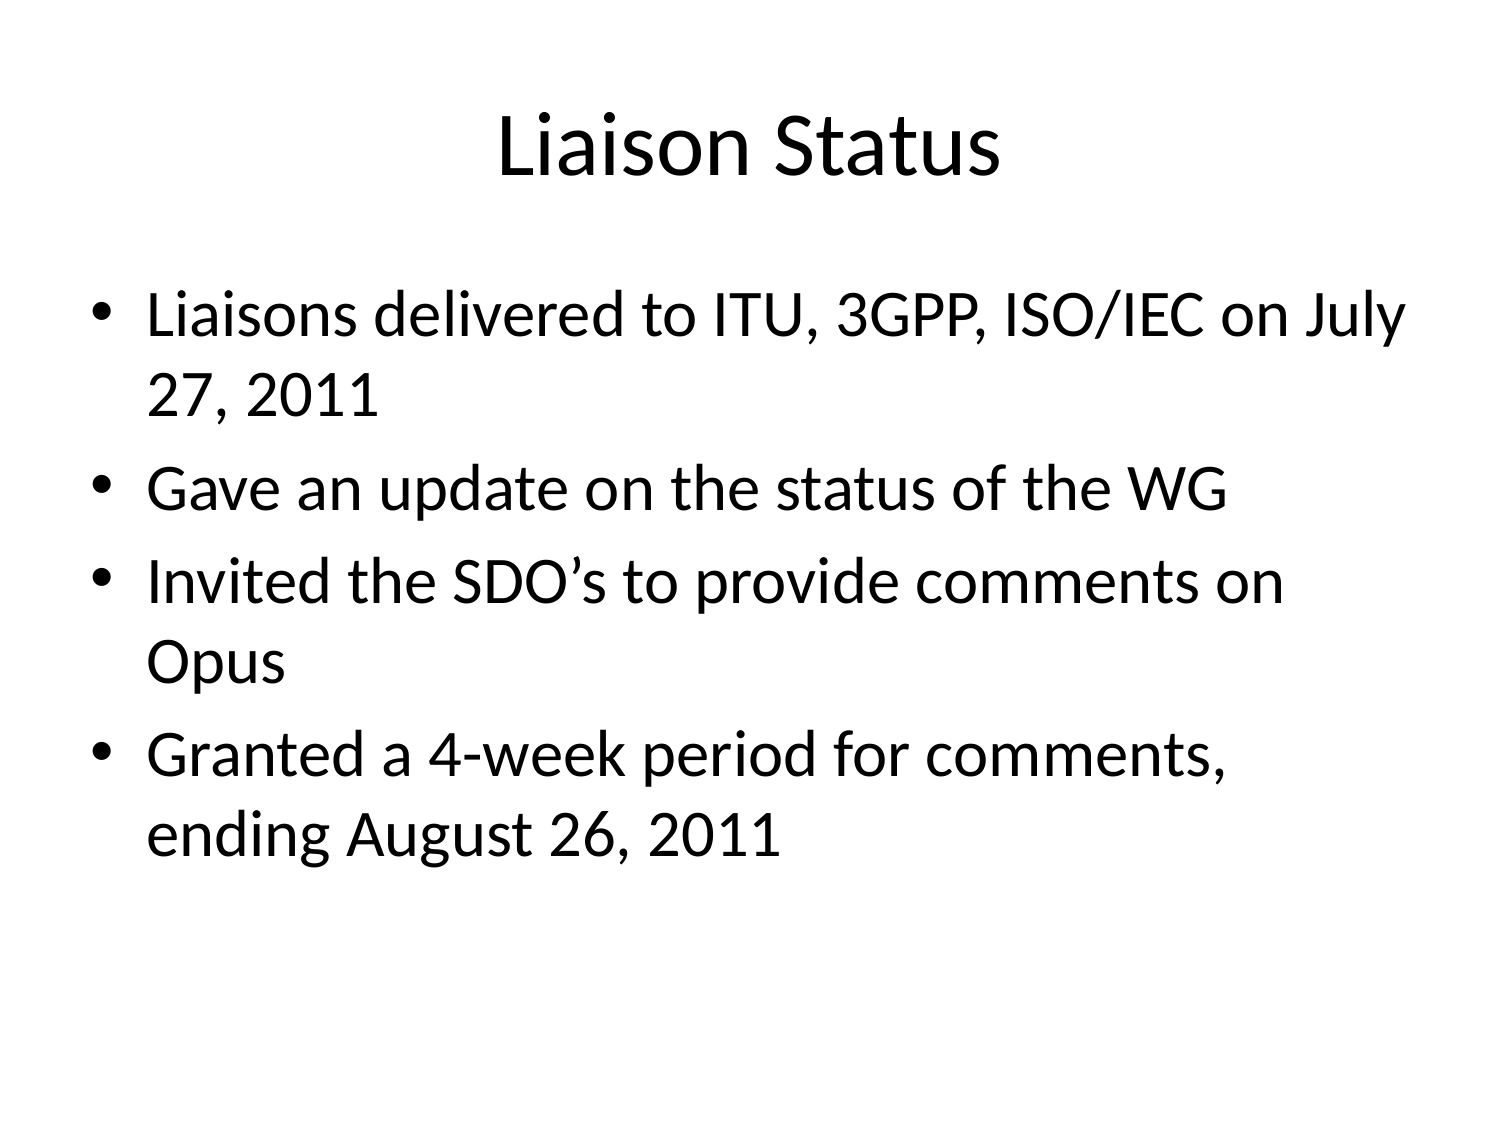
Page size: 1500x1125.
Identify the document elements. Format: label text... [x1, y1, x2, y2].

list Liaisons delivered to ITU, 3GPP, ISO/IEC on July 27, 2011 Gave an update on the status of the WG Invited the SDO’s to provide comments on Opus Granted a 4-week period for comments, ending August 26, 2011 [75, 262, 1425, 1005]
title Liaison Status [75, 45, 1425, 233]
